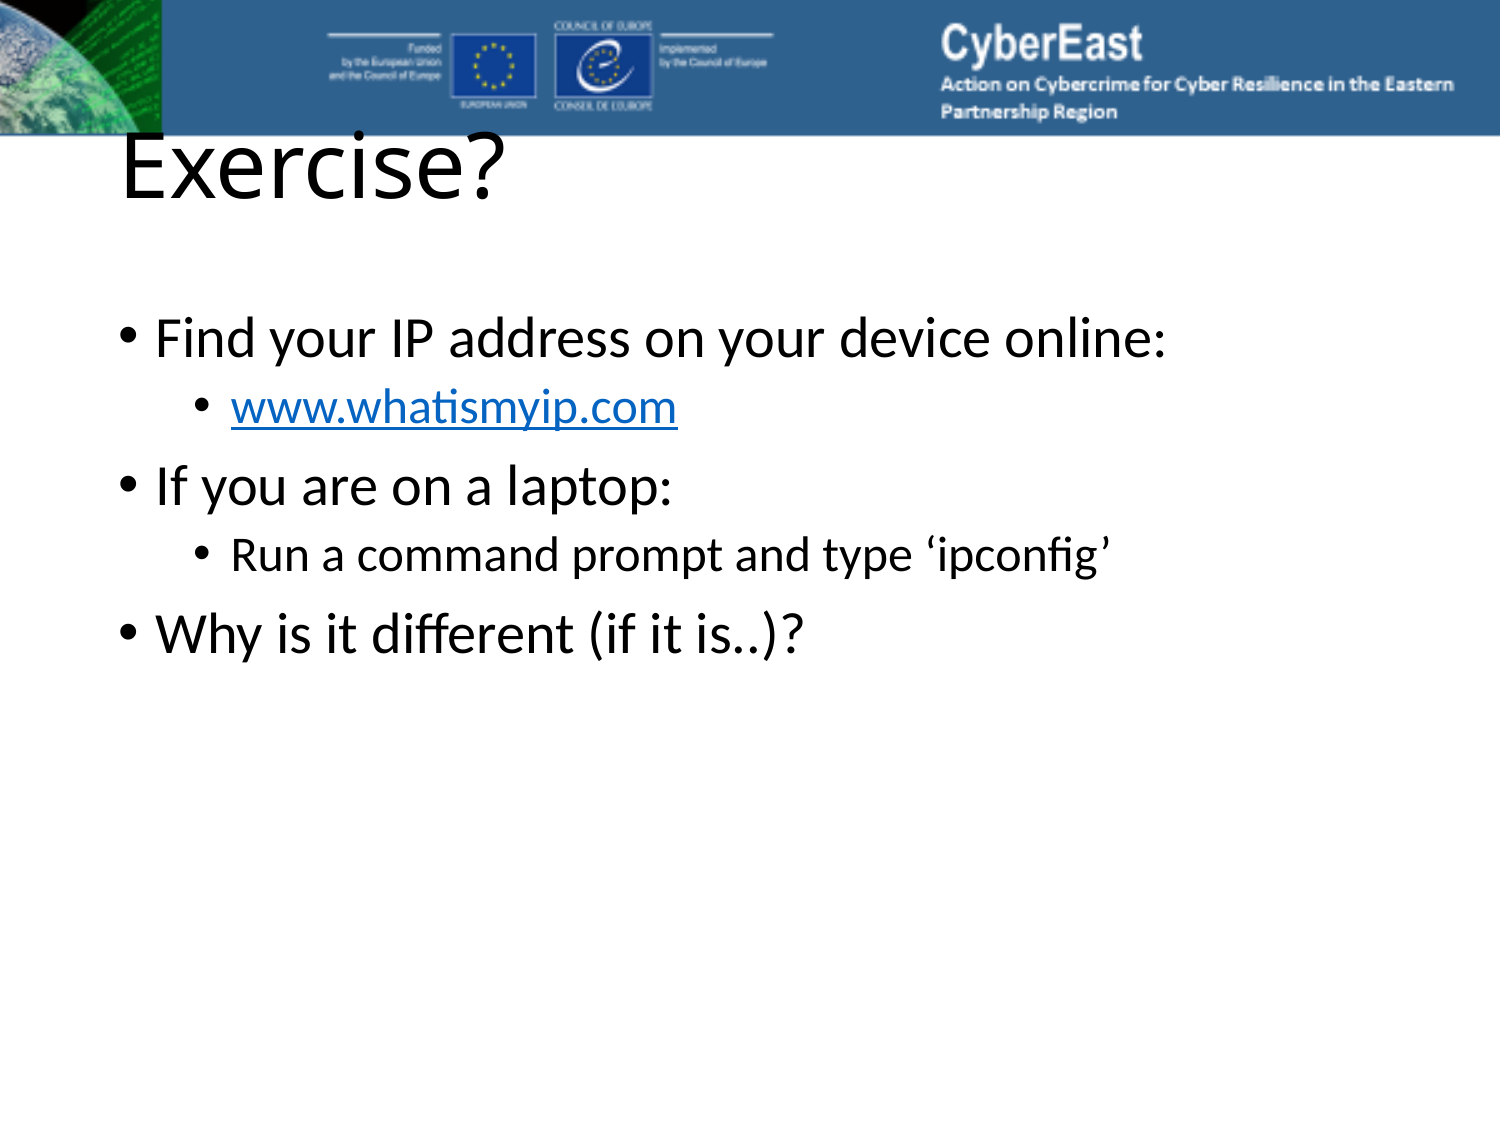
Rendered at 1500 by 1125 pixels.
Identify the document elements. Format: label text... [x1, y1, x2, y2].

list Find your IP address on your device online: www.whatismyip.com If you are on a laptop: Run a command prompt and type ‘ipconfig’ Why is it different (if it is..)? [103, 299, 1397, 1014]
title Exercise? [103, 59, 1397, 278]
picture [0, 0, 1500, 1125]
